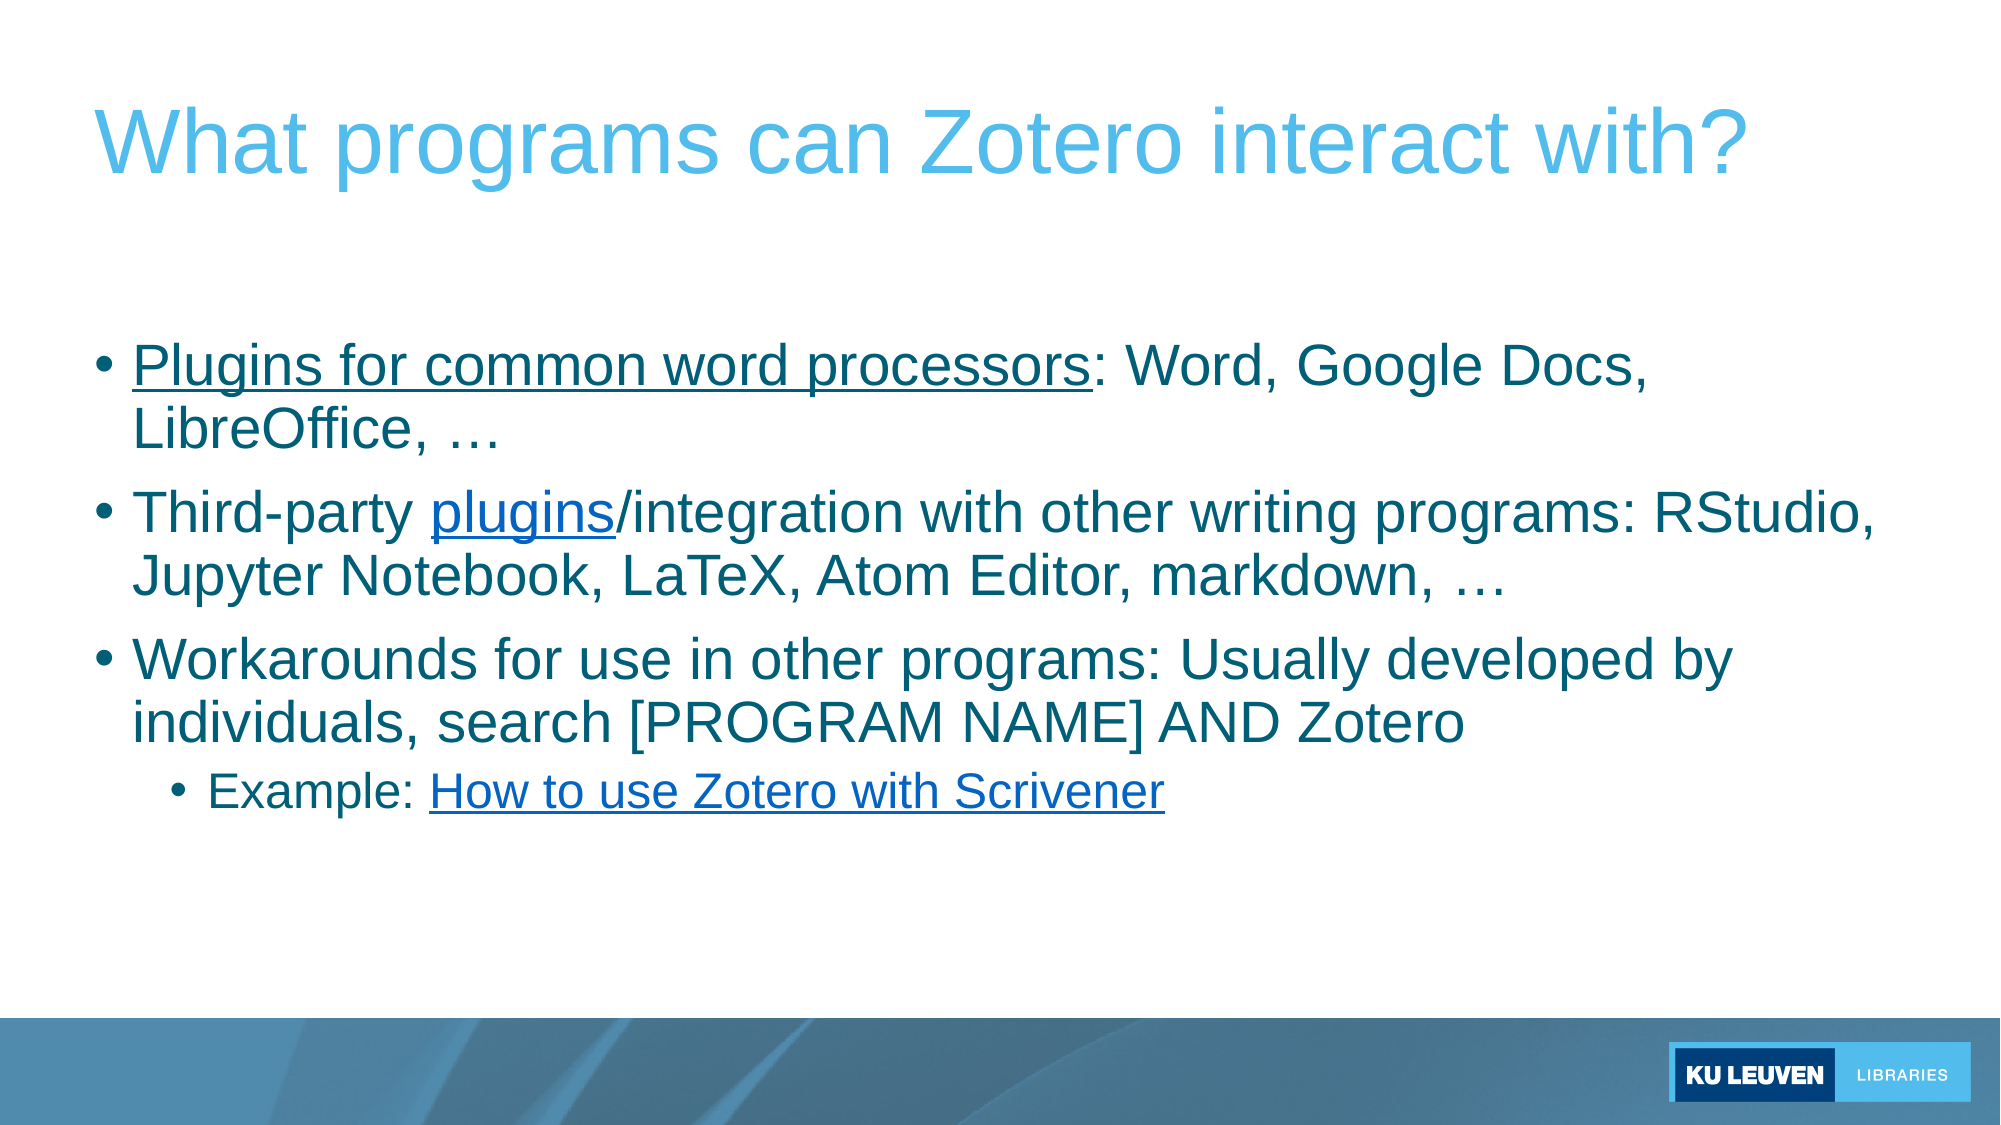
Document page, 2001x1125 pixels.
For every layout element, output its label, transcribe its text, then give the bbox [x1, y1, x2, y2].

title What programs can Zotero interact with? [94, 94, 1906, 312]
list Plugins for common word processors: Word, Google Docs, LibreOffice, … Third-party plugins/integration with other writing programs: RStudio, Jupyter Notebook, LaTeX, Atom Editor, markdown, … Workarounds for use in other programs: Usually developed by individuals, search [PROGRAM NAME] AND Zotero Example: How to use Zotero with Scrivener [94, 335, 1906, 982]
picture [0, 1018, 2000, 1125]
